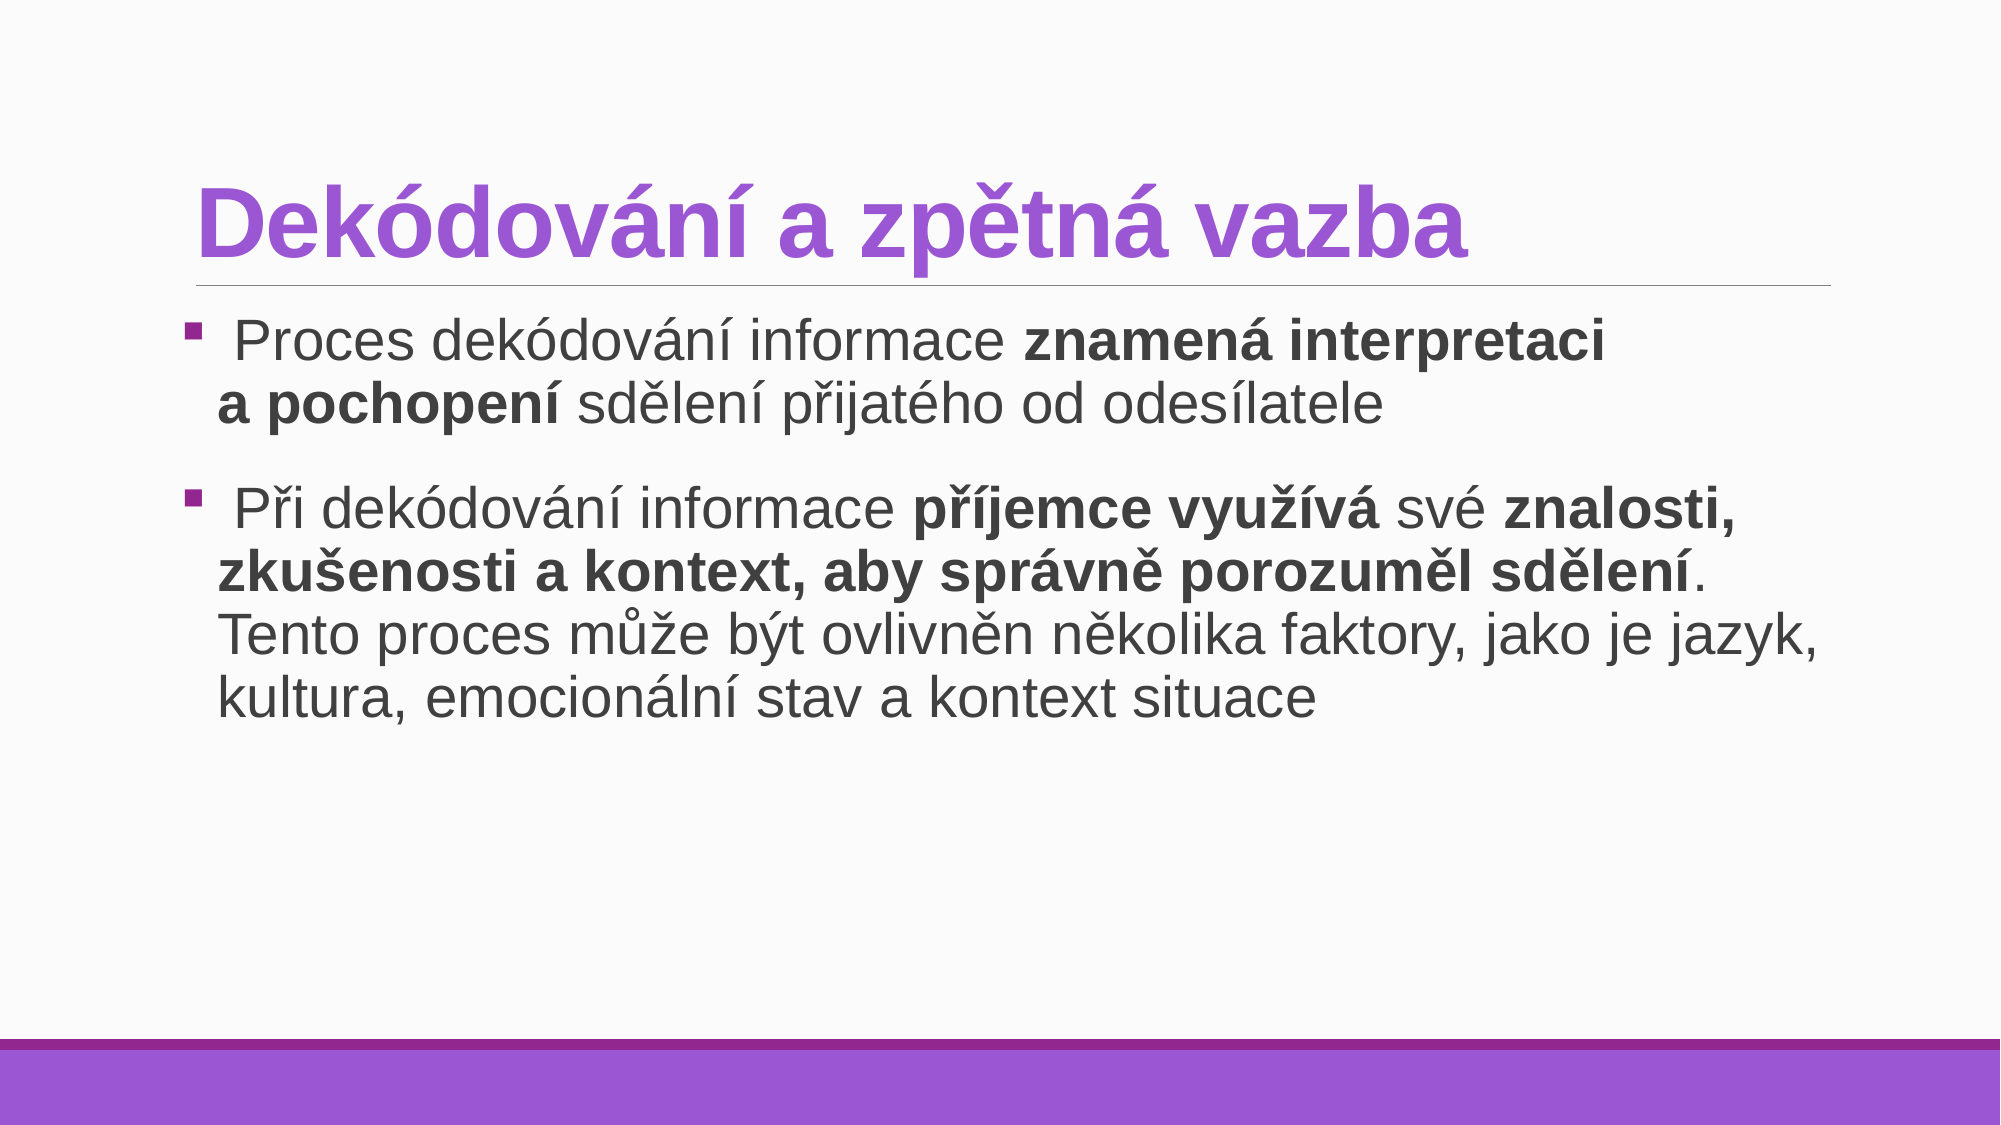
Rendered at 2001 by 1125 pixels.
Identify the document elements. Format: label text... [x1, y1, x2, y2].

list Proces dekódování informace znamená interpretaci a pochopení sdělení přijatého od odesílatele Při dekódování informace příjemce využívá své znalosti, zkušenosti a kontext, aby správně porozuměl sdělení. Tento proces může být ovlivněn několika faktory, jako je jazyk, kultura, emocionální stav a kontext situace [180, 302, 1830, 963]
title Dekódování a zpětná vazba [180, 47, 1830, 285]
